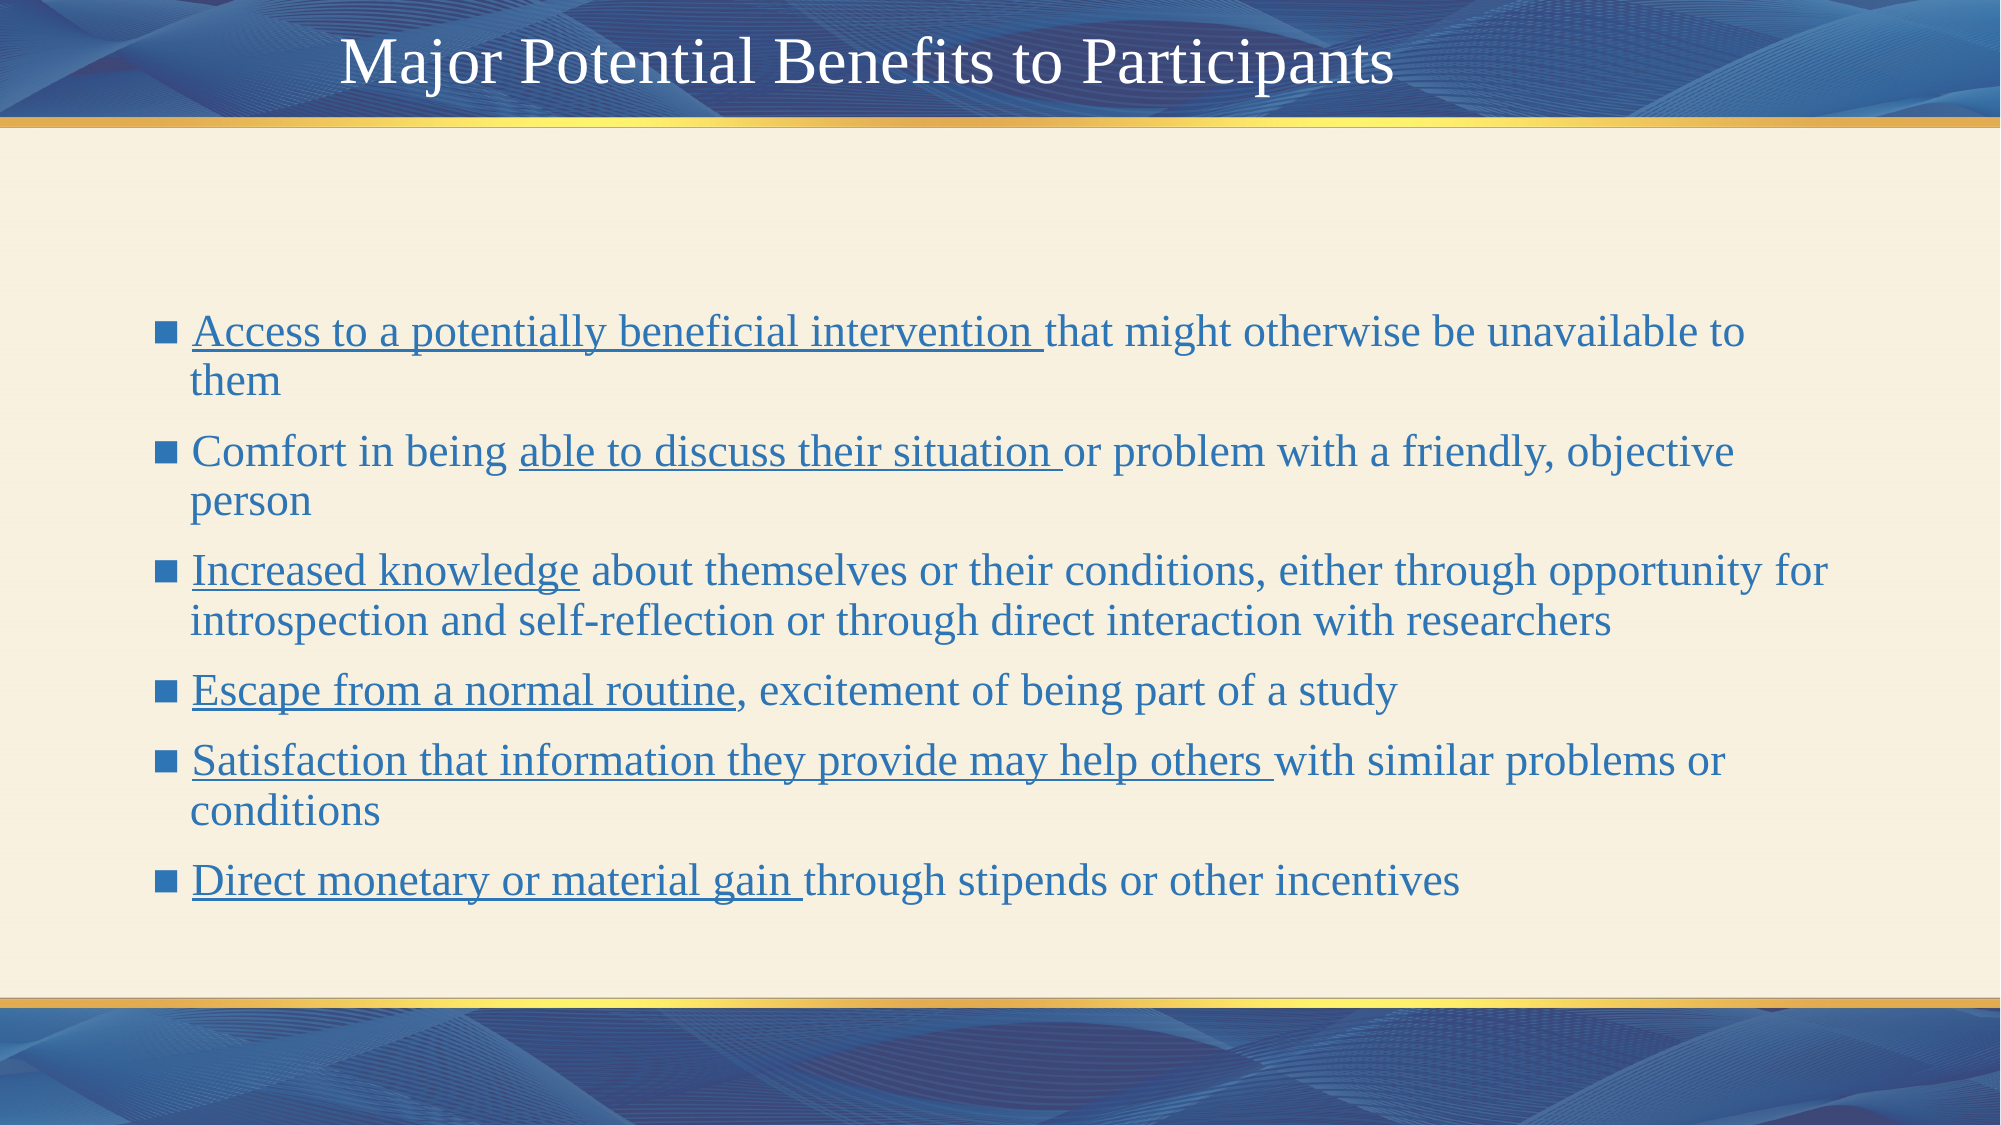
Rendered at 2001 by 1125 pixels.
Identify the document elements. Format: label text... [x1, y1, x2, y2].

title Major Potential Benefits to Participants [324, 0, 1675, 125]
picture [0, 0, 2001, 1125]
list ■ Access to a potentially beneficial intervention that might otherwise be unavailable to them ■ Comfort in being able to discuss their situation or problem with a friendly, objective person ■ Increased knowledge about themselves or their conditions, either through opportunity for introspection and self-reflection or through direct interaction with researchers ■ Escape from a normal routine, excitement of being part of a study ■ Satisfaction that information they provide may help others with similar problems or conditions ■ Direct monetary or material gain through stipends or other incentives [137, 299, 1863, 1014]
